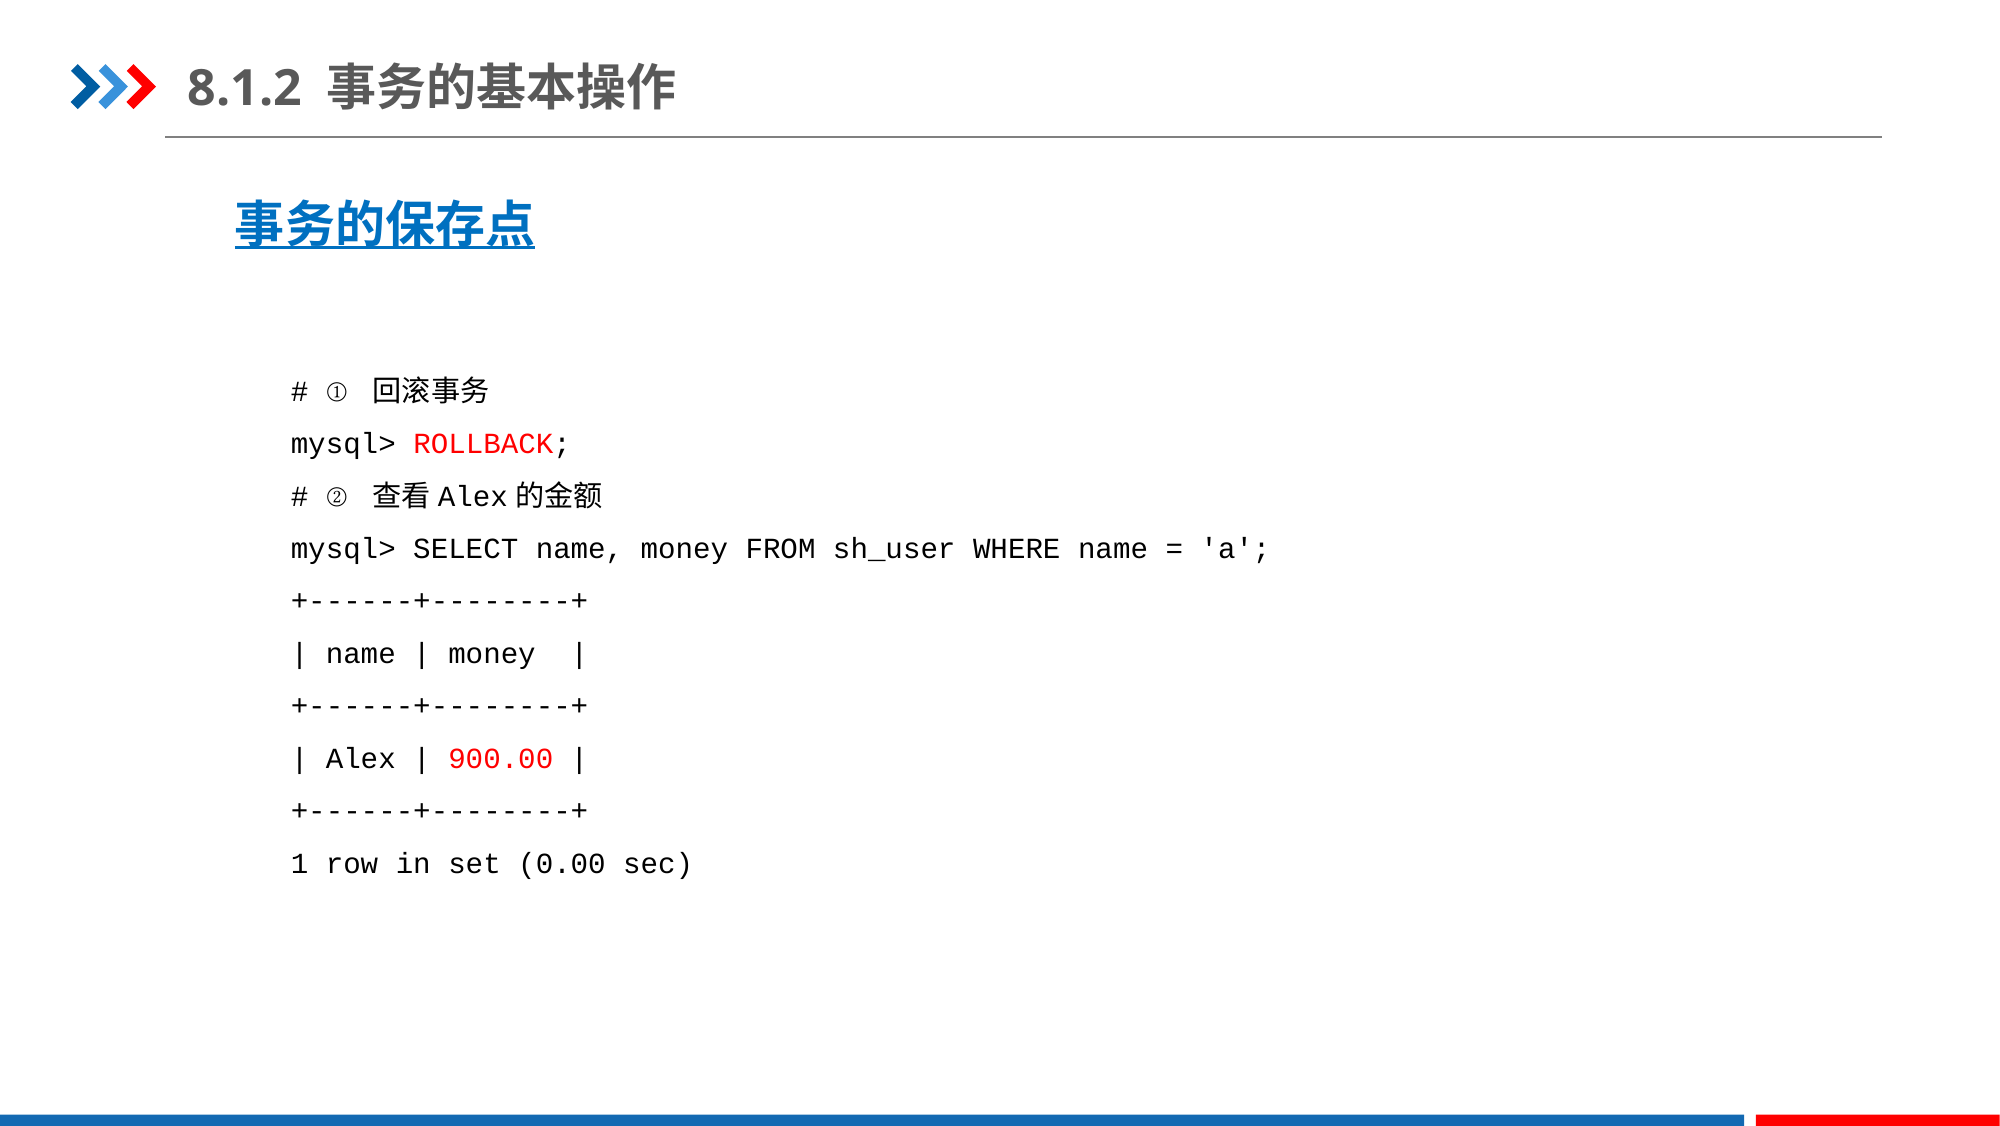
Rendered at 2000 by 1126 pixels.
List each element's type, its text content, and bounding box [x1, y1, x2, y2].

text_box 事务的保存点 [220, 184, 816, 260]
text_box 8.1.2 事务的基本操作 [187, 43, 827, 127]
text_box # ① 回滚事务 mysql> ROLLBACK; # ② 查看Alex的金额 mysql> SELECT name, money FROM sh_user WHERE name = 'a'; +------+--------+ | name | money | +------+--------+ | Alex | 900.00 | +------+--------+ 1 row in set (0.00 sec) [238, 347, 1464, 887]
